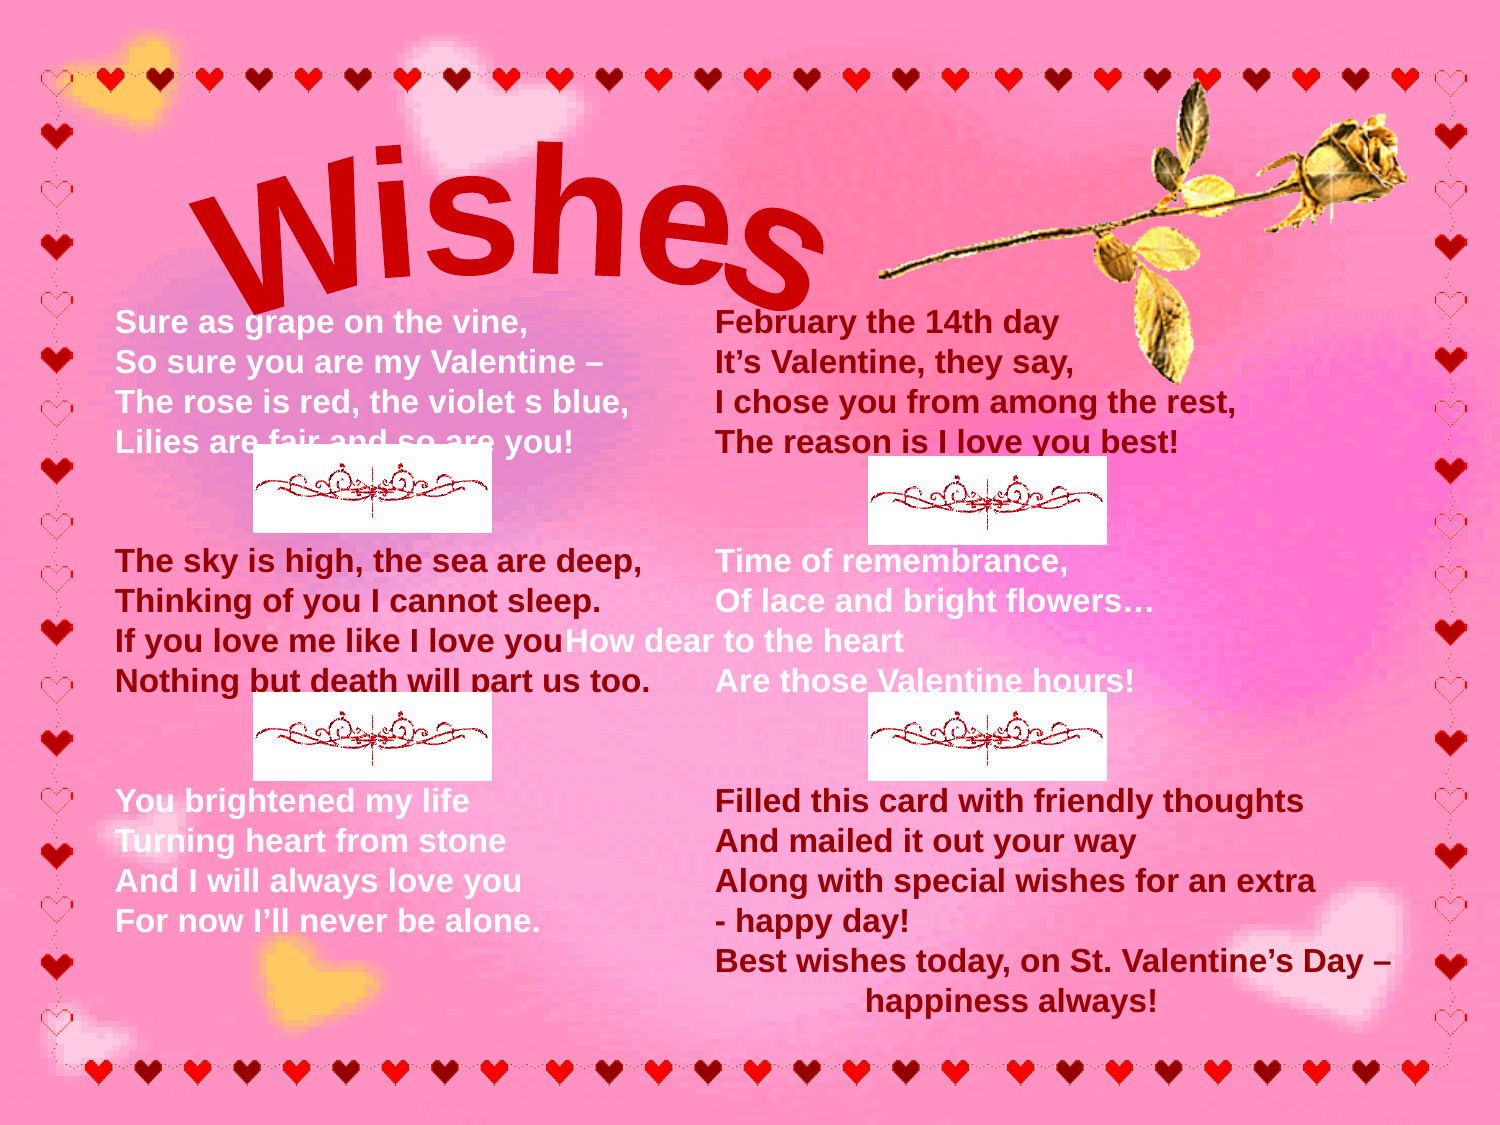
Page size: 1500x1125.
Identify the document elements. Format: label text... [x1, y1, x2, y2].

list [76, 66, 523, 94]
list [974, 66, 1432, 94]
text_box [171, 267, 874, 292]
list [1434, 562, 1468, 1065]
picture [0, 0, 1500, 1125]
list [525, 66, 972, 94]
text_box Sure as grape on the vine, February the 14th day So sure you are my Valentine – It’s Valentine, they say, The rose is red, the violet s blue, I chose you from among the rest, Lilies are fair and so are you! The reason is I love you best! The sky is high, the sea are deep, Time of remembrance, Thinking of you I cannot sleep. Of lace and bright flowers… If you love me like I love you How dear to the heart Nothing but death will part us too. Are those Valentine hours! You brightened my life Filled this card with friendly thoughts Turning heart from stone And mailed it out your way And I will always love you Along with special wishes for an extra For now I’ll never be alone. - happy day! Best wishes today, on St. Valentine’s Day – happiness always! [100, 292, 1429, 1026]
